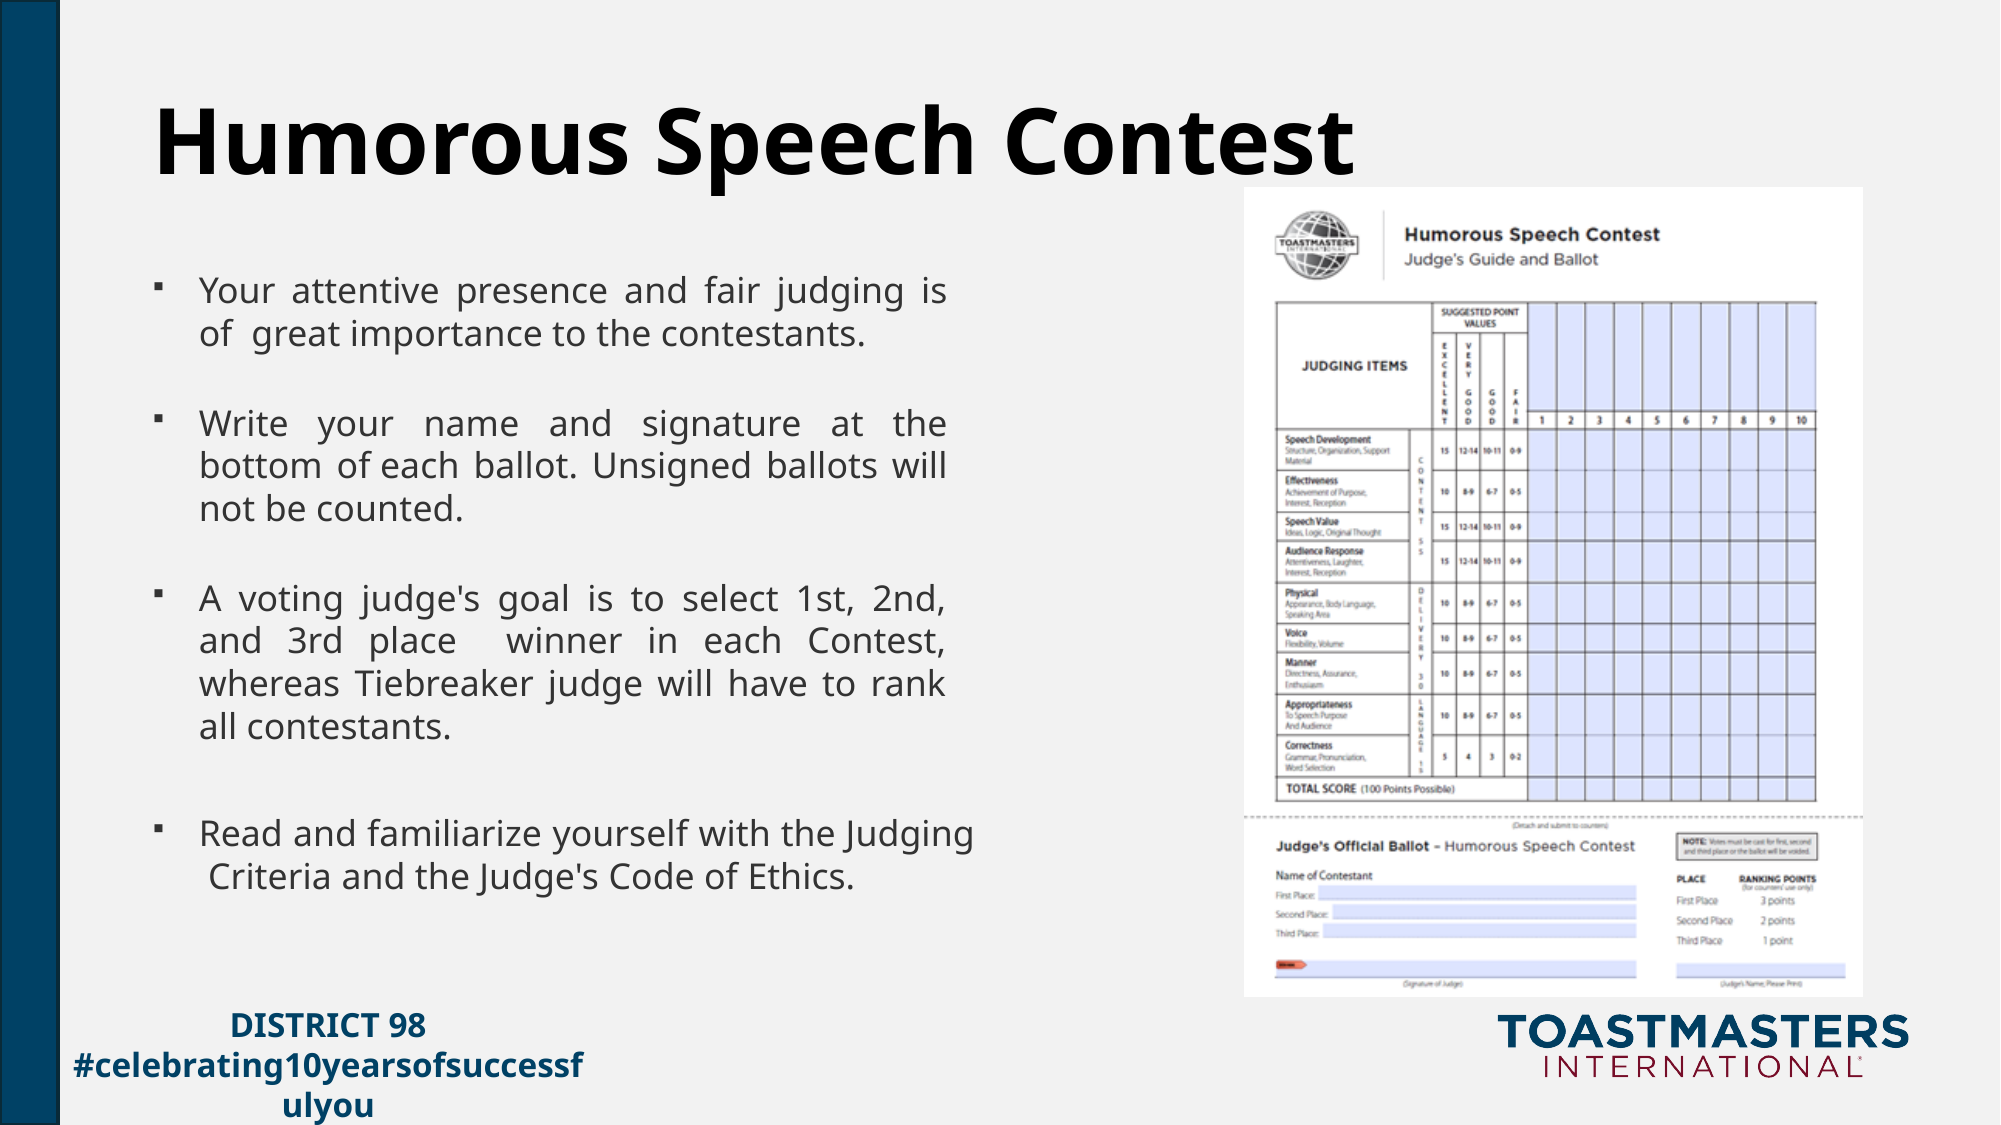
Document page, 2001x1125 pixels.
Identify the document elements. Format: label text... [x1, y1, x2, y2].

picture [1244, 187, 2000, 1125]
text_box DISTRICT 98 #celebrating10yearsofsuccessfulyou [58, 996, 599, 1125]
text_box [0, 0, 60, 1125]
list Your attentive presence and fair judging is of great importance to the contestants. Write your name and signature at the bottom of each ballot. Unsigned ballots will not be counted. A voting judge's goal is to select 1st, 2nd, and 3rd place winner in each Contest, whereas Tiebreaker judge will have to rank all contestants. Read and familiarize yourself with the Judging Criteria and the Judge's Code of Ethics. [137, 260, 1033, 950]
title Humorous Speech Contest [137, 59, 1944, 229]
